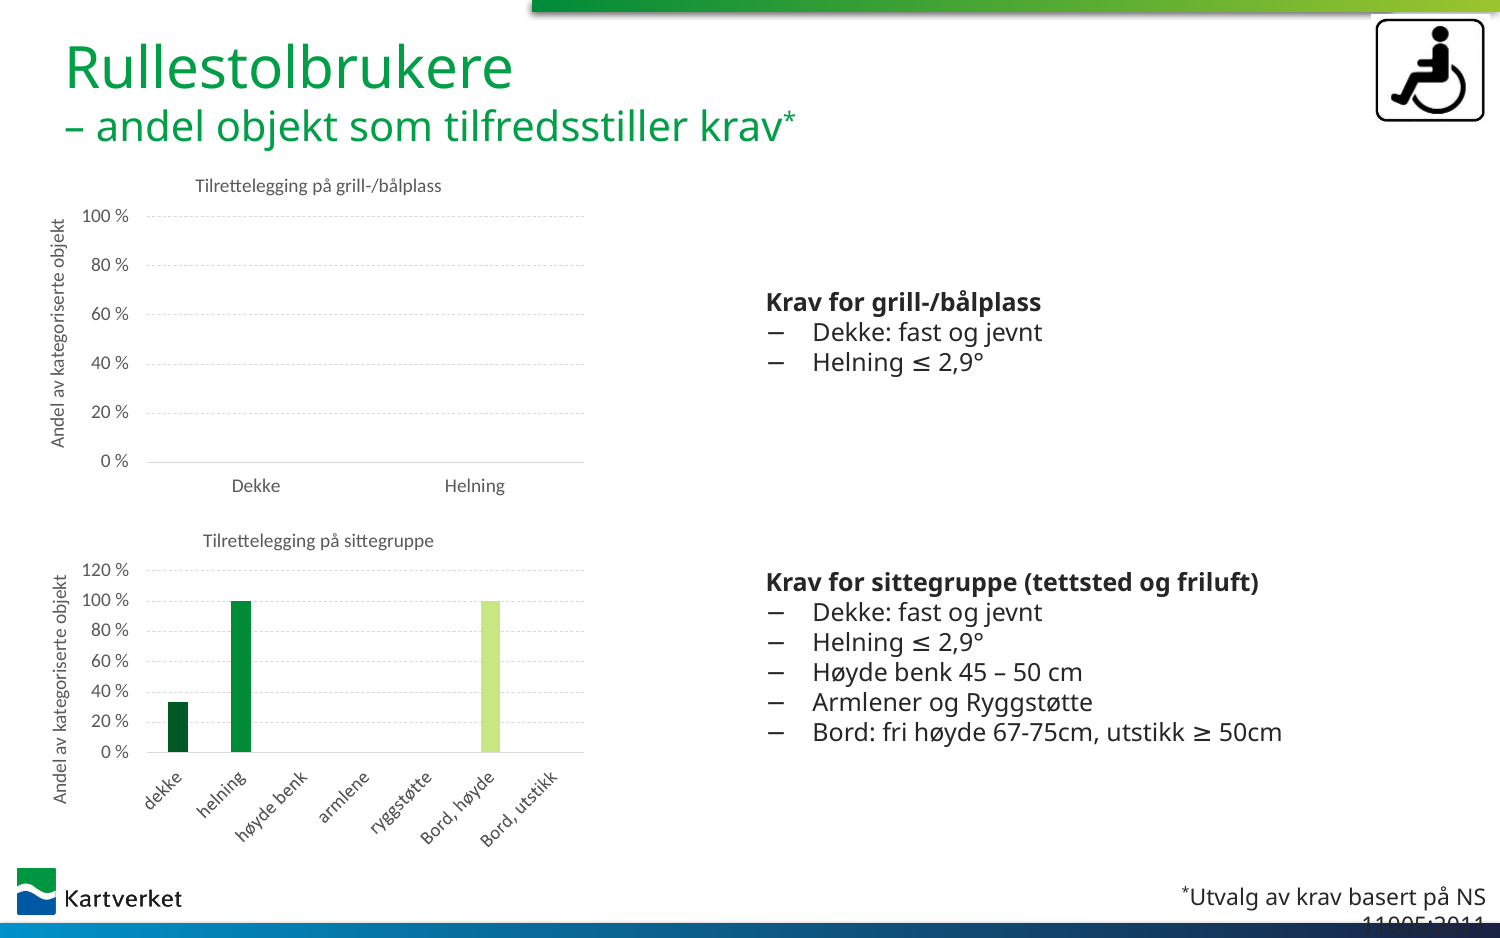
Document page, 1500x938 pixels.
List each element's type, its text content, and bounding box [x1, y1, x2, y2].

picture [41, 166, 596, 505]
text_box *Utvalg av krav basert på NS 11005:2011 [1068, 873, 1500, 938]
text_box Rullestolbrukere – andel objekt som tilfredsstiller krav* [49, 14, 1431, 158]
picture [1371, 13, 1491, 127]
text_box Krav for sittegruppe (tettsted og friluft) Dekke: fast og jevnt Helning ≤ 2,9° Høyde benk 45 – 50 cm Armlener og Ryggstøtte Bord: fri høyde 67-75cm, utstikk ≥ 50cm [750, 559, 1500, 754]
picture [41, 520, 596, 859]
text_box Krav for grill-/bålplass Dekke: fast og jevnt Helning ≤ 2,9° [750, 279, 1452, 384]
